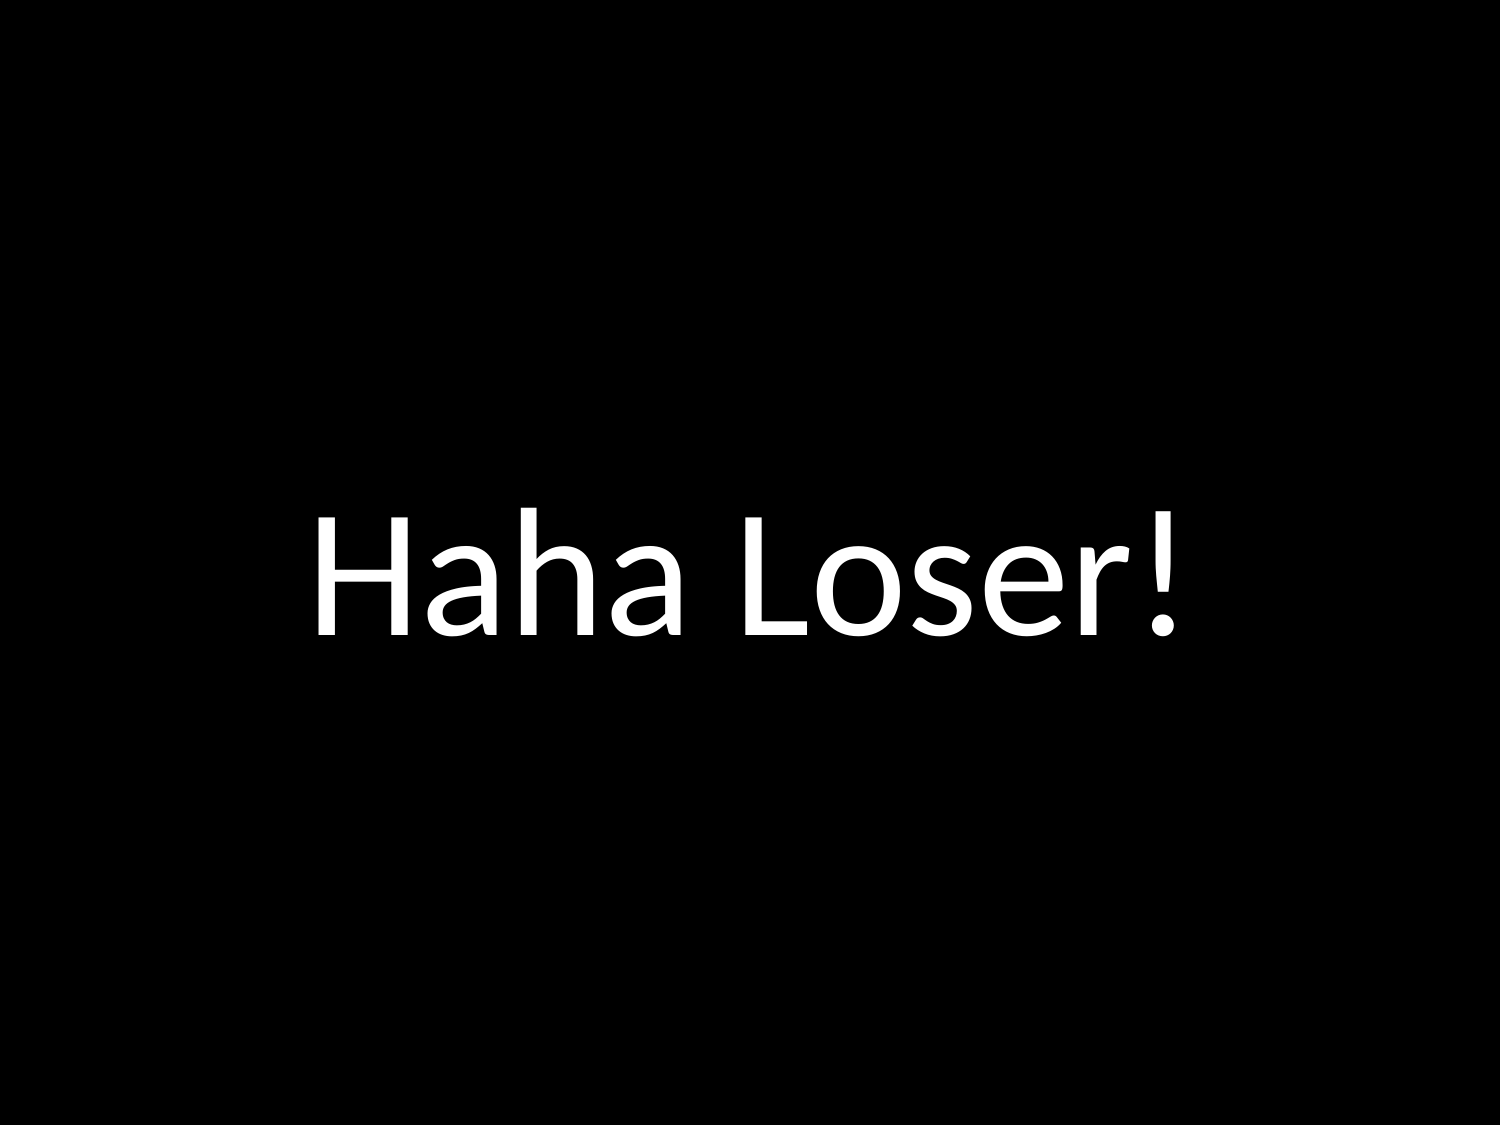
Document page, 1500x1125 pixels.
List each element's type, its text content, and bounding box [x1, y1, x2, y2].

text_box Haha Loser! [0, 0, 1500, 1125]
